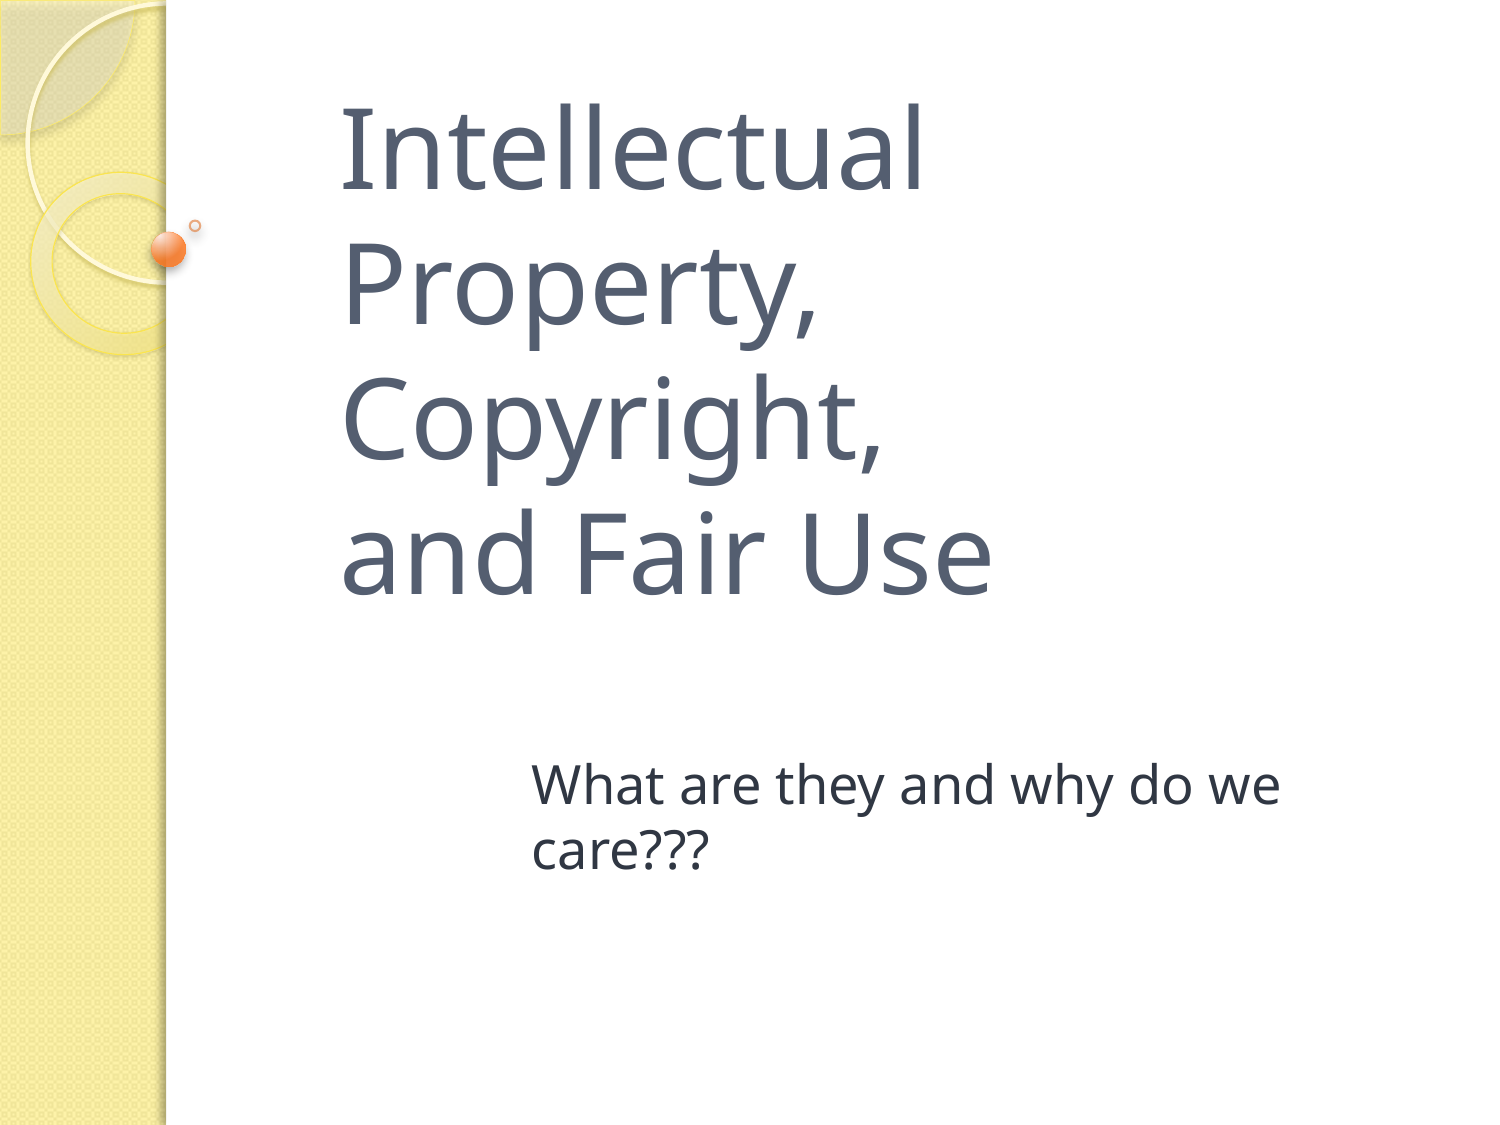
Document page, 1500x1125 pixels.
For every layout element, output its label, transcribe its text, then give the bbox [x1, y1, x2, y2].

title Intellectual Property, Copyright, and Fair Use [324, 62, 1388, 625]
subtitle What are they and why do we care??? [512, 750, 1413, 1013]
